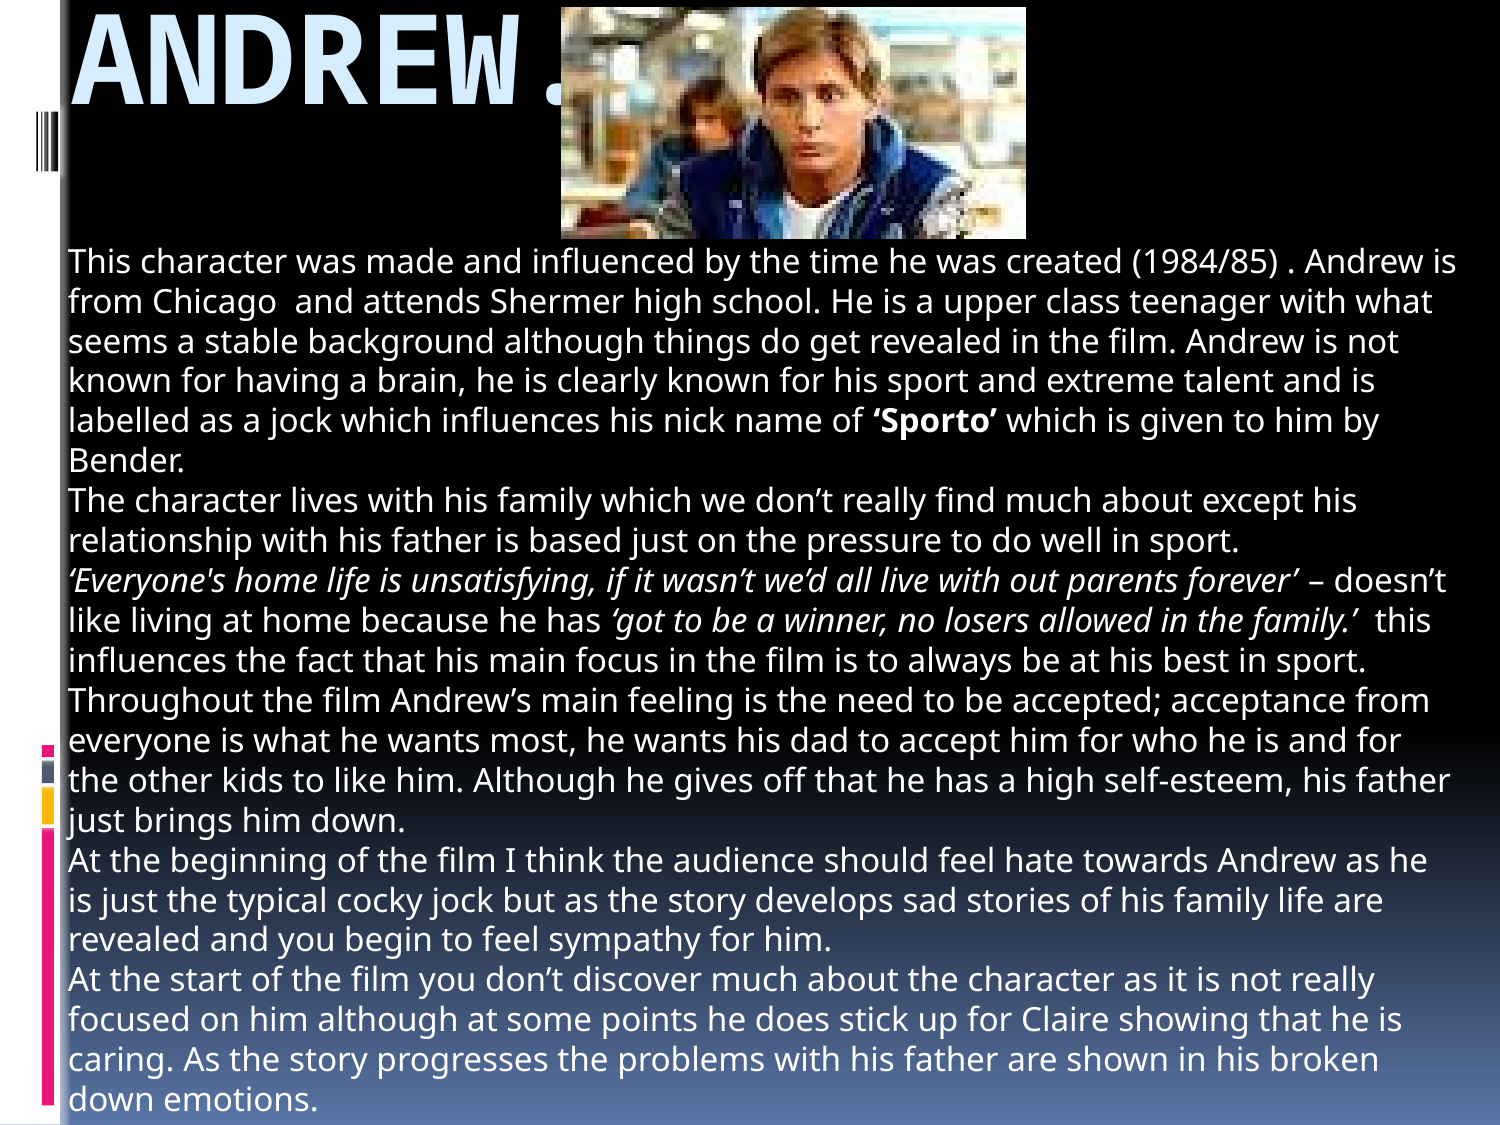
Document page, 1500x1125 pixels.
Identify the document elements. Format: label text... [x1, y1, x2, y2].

picture [560, 6, 1027, 240]
title Andrew. [55, 0, 553, 129]
text_box This character was made and influenced by the time he was created (1984/85) . Andrew is from Chicago and attends Shermer high school. He is a upper class teenager with what seems a stable background although things do get revealed in the film. Andrew is not known for having a brain, he is clearly known for his sport and extreme talent and is labelled as a jock which influences his nick name of ‘Sporto’ which is given to him by Bender. The character lives with his family which we don’t really find much about except his relationship with his father is based just on the pressure to do well in sport. ‘Everyone's home life is unsatisfying, if it wasn’t we’d all live with out parents forever’ – doesn’t like living at home because he has ‘got to be a winner, no losers allowed in the family.’ this influences the fact that his main focus in the film is to always be at his best in sport. Throughout the film Andrew’s main feeling is the need to be accepted; acceptance from everyone is what he wants most, he wants his dad to accept him for who he is and for the other kids to like him. Although he gives off that he has a high self-esteem, his father just brings him down. At the beginning of the film I think the audience should feel hate towards Andrew as he is just the typical cocky jock but as the story develops sad stories of his family life are revealed and you begin to feel sympathy for him. At the start of the film you don’t discover much about the character as it is not really focused on him although at some points he does stick up for Claire showing that he is caring. As the story progresses the problems with his father are shown in his broken down emotions. If I met my character I would stereotype him as a big headed popular boy and probably wouldn’t want to be friends with him but if I gave him a chance I could probably get along with him and possibly help him. [53, 232, 1477, 1125]
